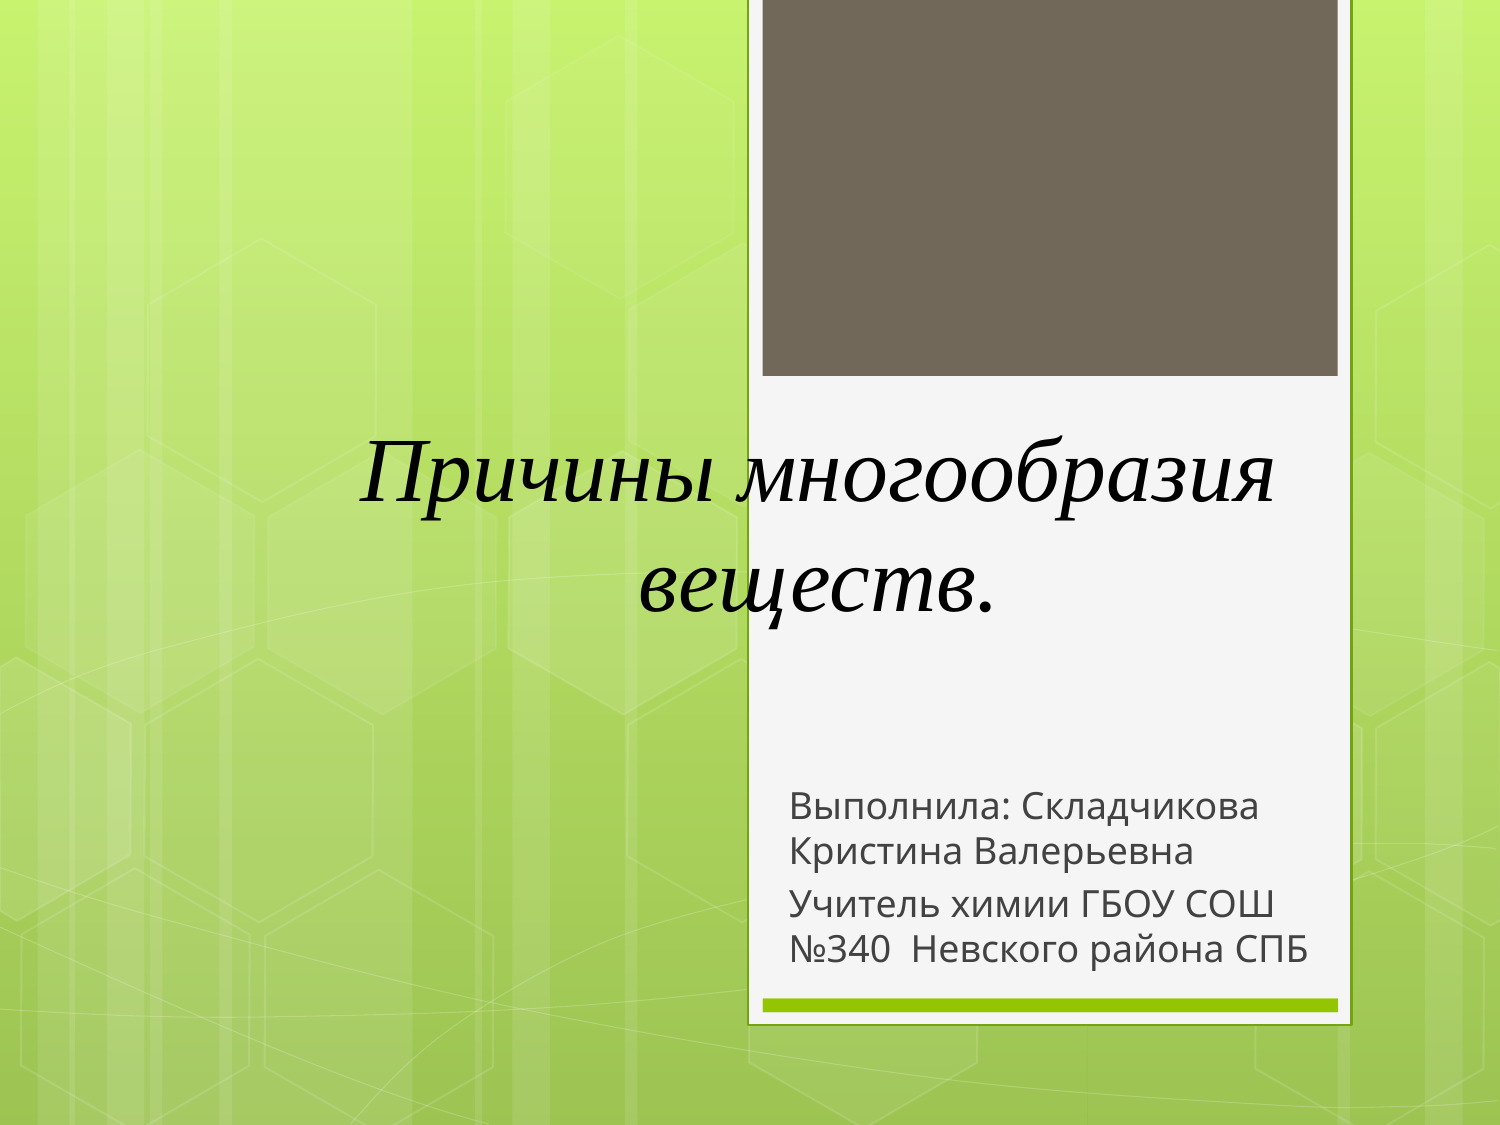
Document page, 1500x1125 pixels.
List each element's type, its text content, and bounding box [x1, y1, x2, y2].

subtitle Выполнила: Складчикова Кристина Валерьевна Учитель химии ГБОУ СОШ №340 Невского района СПБ [773, 775, 1329, 1001]
title Причины многообразия веществ. [312, 326, 1326, 637]
